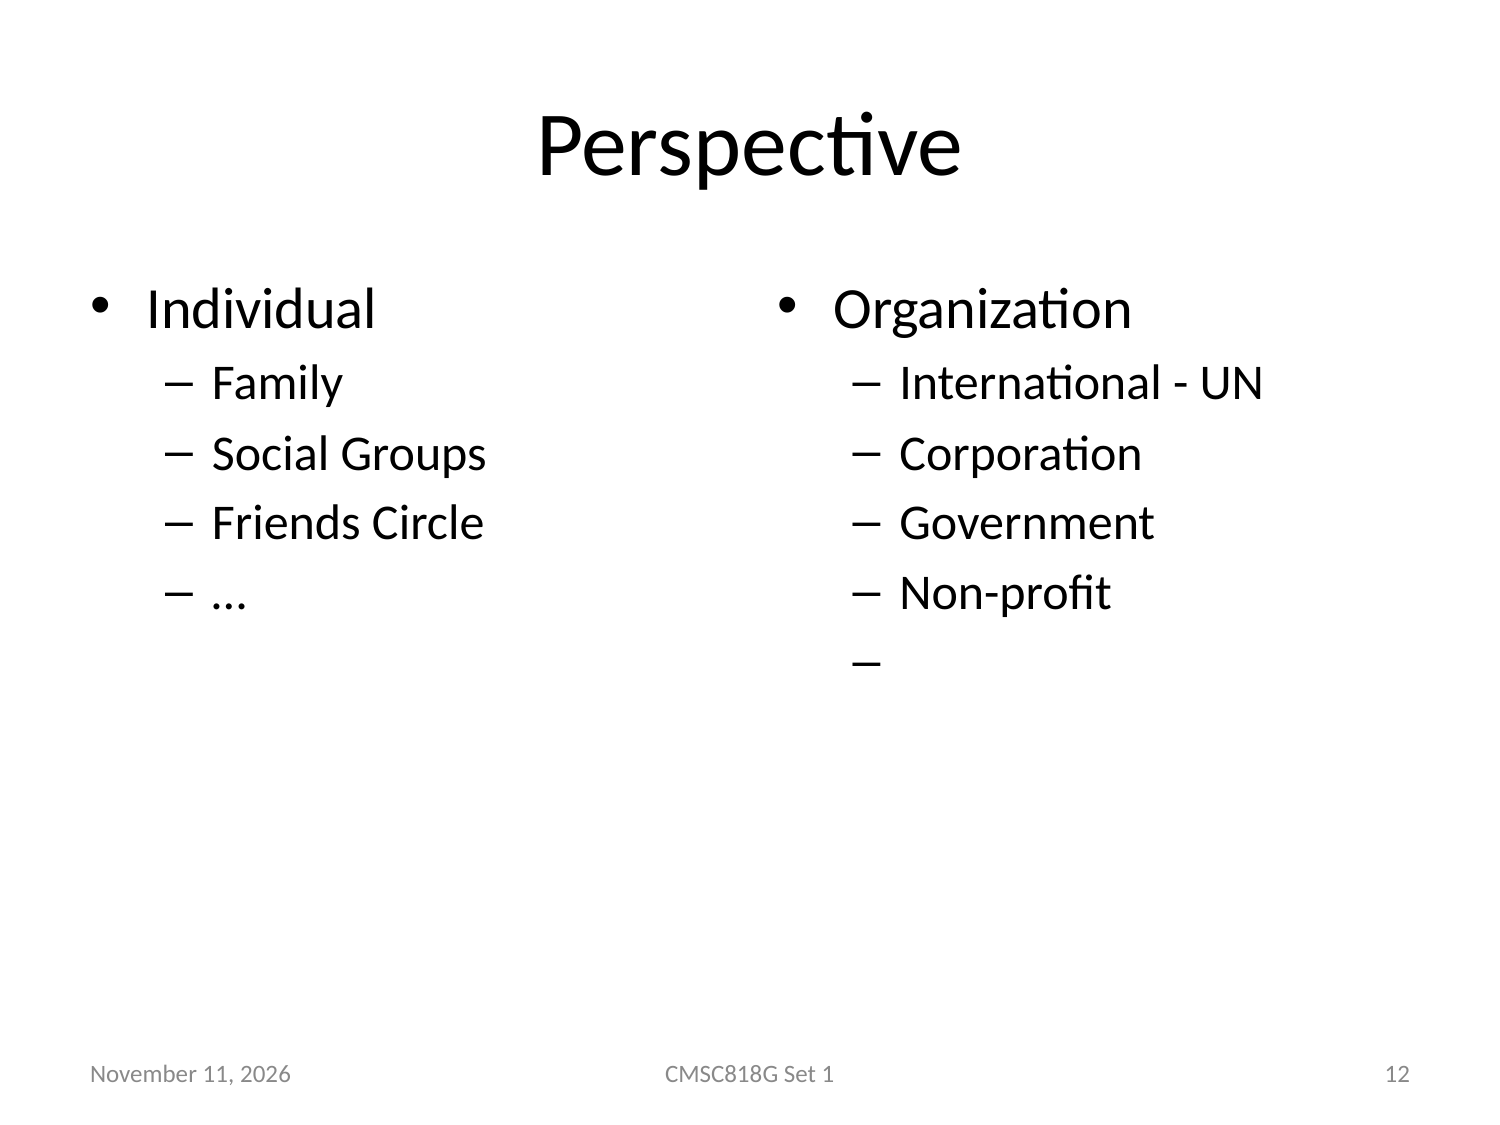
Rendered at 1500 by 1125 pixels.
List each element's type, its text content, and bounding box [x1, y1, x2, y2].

list Individual Family Social Groups Friends Circle … [75, 262, 738, 1005]
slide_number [75, 1042, 425, 1103]
list Organization International - UN Corporation Government Non-profit [762, 262, 1425, 1005]
title Perspective [75, 45, 1425, 233]
footer CMSC818G Set 1 [512, 1042, 988, 1103]
slide_number 12 [1074, 1042, 1425, 1103]
